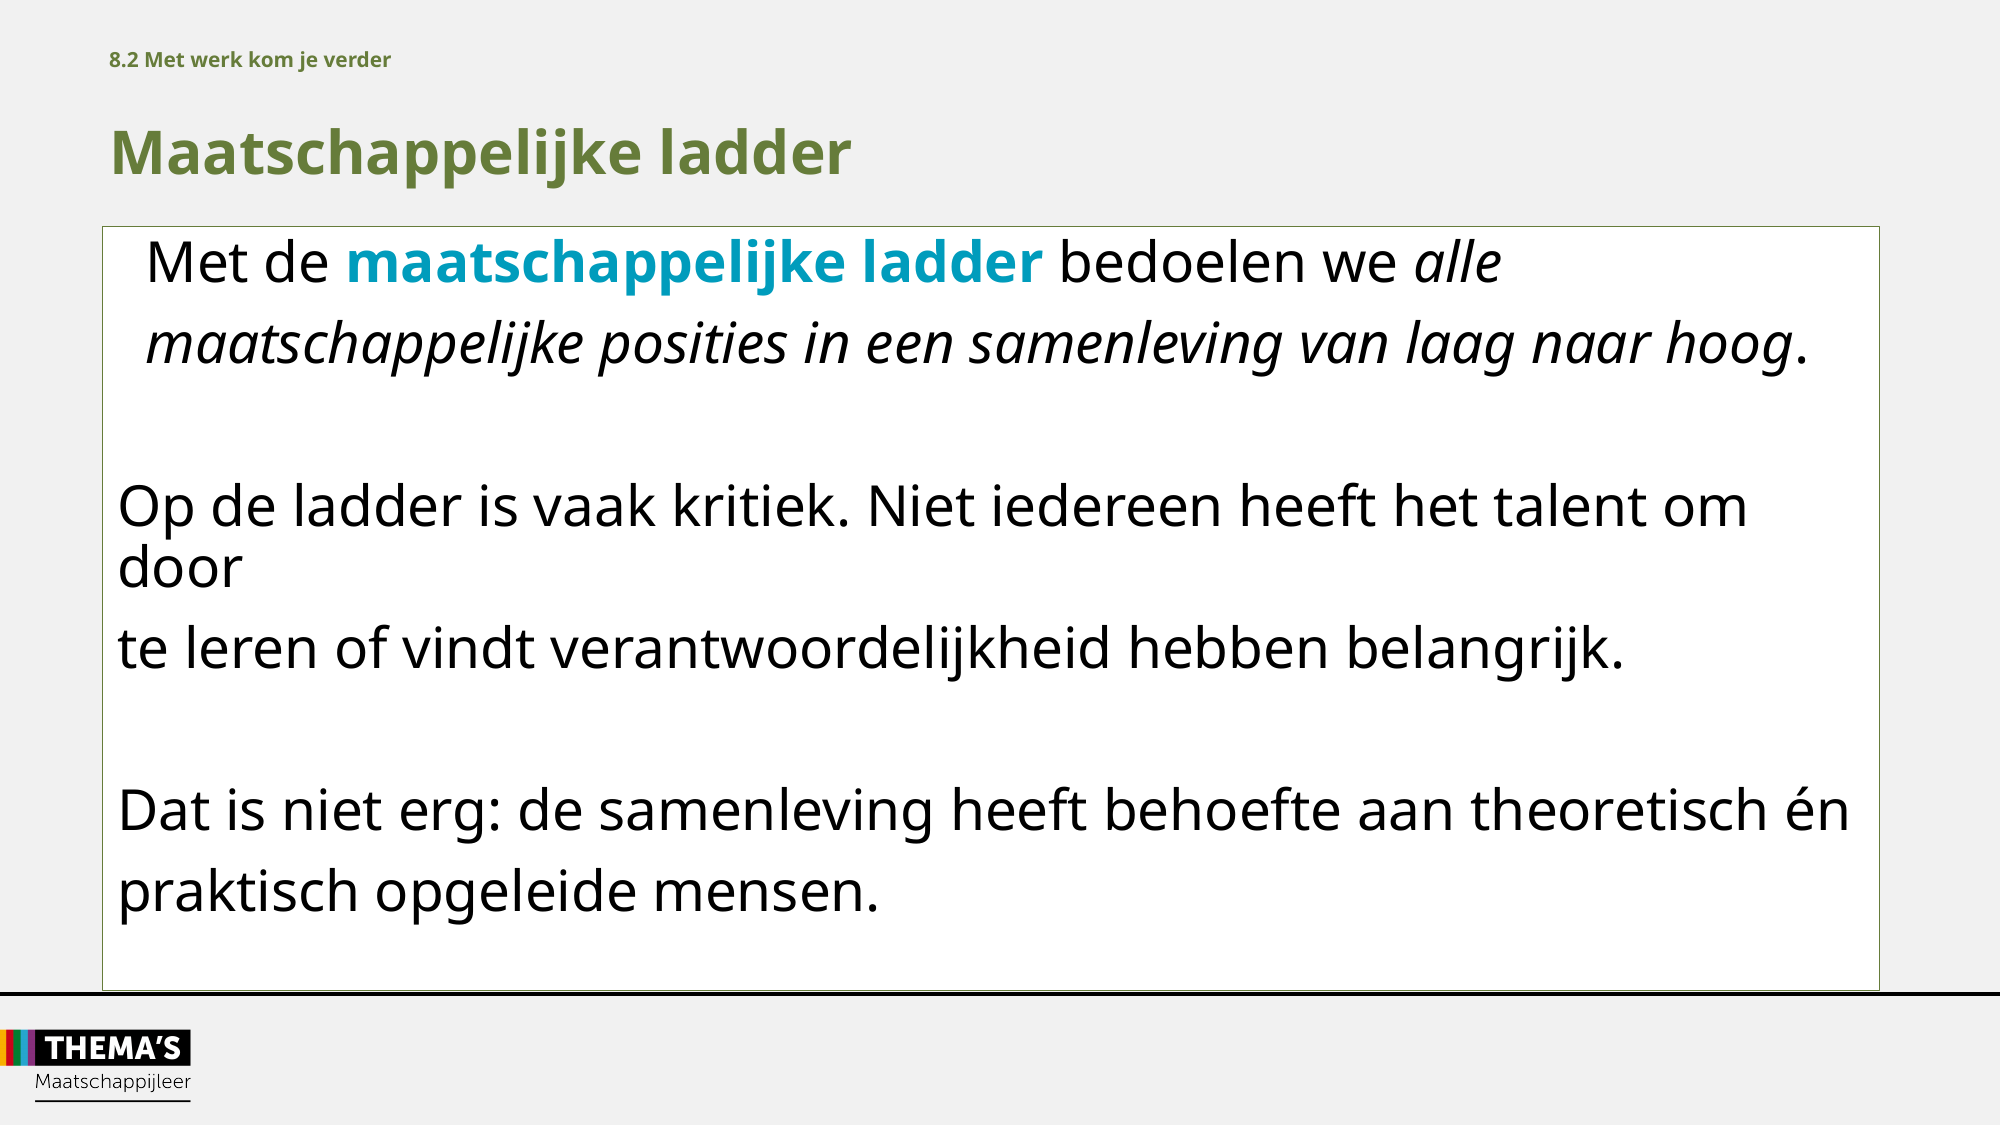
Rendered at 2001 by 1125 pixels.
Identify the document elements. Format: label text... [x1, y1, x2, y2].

list Maatschappelijke ladder [94, 114, 1879, 205]
list Met de maatschappelijke ladder bedoelen we alle maatschappelijke posities in een samenleving van laag naar hoog. Op de ladder is vaak kritiek. Niet iedereen heeft het talent om door te leren of vindt verantwoordelijkheid hebben belangrijk. Dat is niet erg: de samenleving heeft behoefte aan theoretisch én praktisch opgeleide mensen. [102, 226, 1880, 991]
picture [0, 993, 203, 1125]
list 8.2 Met werk kom je verder [94, 33, 941, 88]
